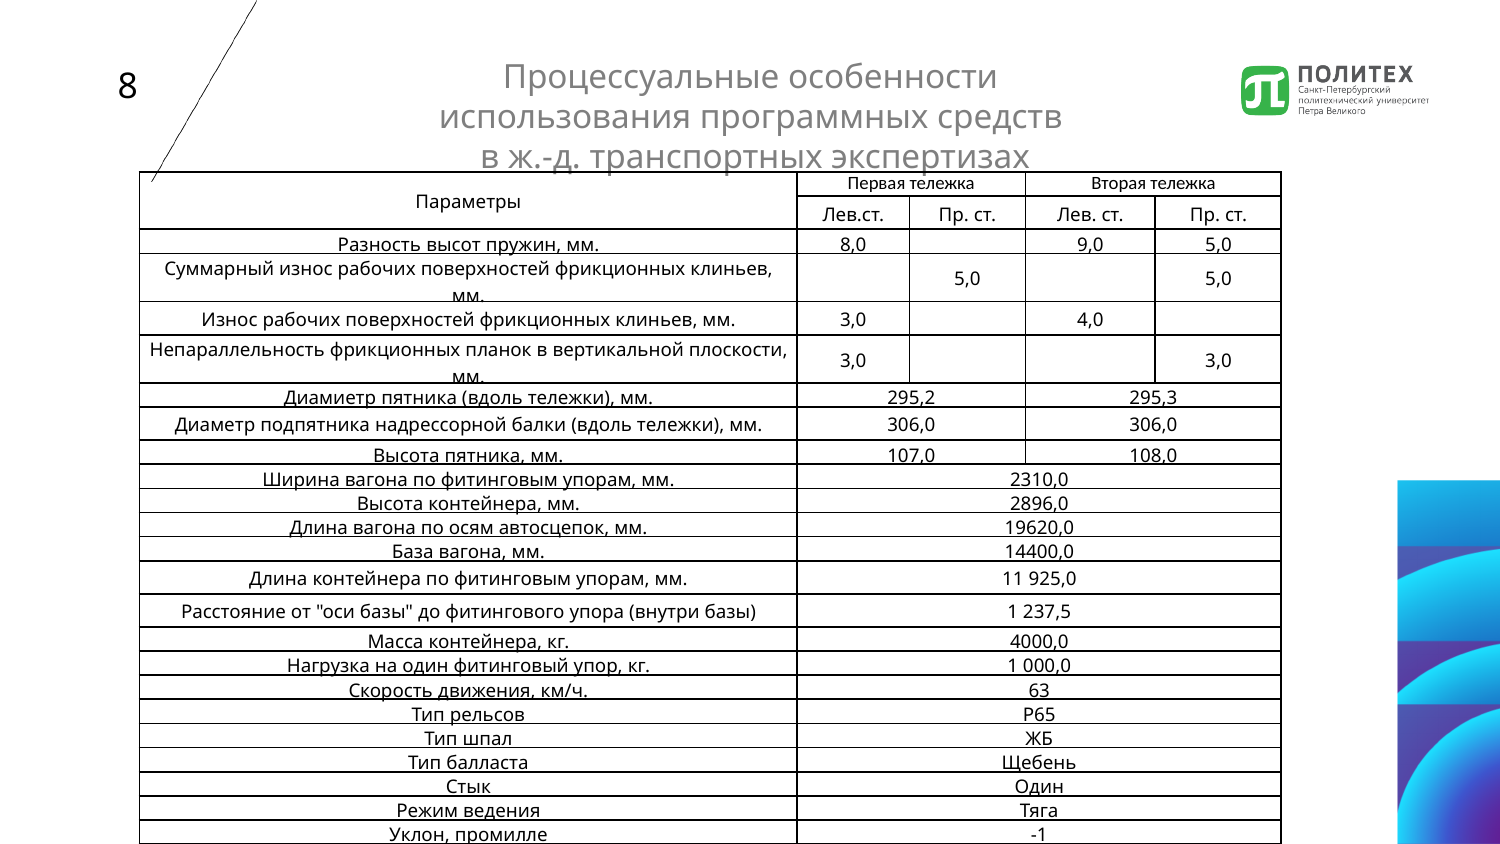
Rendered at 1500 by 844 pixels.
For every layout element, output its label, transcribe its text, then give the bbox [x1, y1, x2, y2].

table_cell 2310,0 [798, 465, 1280, 488]
table_cell Разность высот пружин, мм. [140, 230, 796, 253]
table_cell Высота контейнера, мм. [140, 489, 796, 512]
table_cell Уклон, промилле [140, 821, 796, 843]
table_cell 1 237,5 [798, 595, 1280, 626]
table_cell Непараллельность фрикционных планок в вертикальной плоскости, мм. [140, 336, 796, 382]
table_cell 63 [798, 676, 1261, 698]
table_cell 306,0 [1026, 408, 1280, 439]
table_cell 5,0 [910, 254, 1025, 301]
text_box Процессуальные особенности использования программных средств в ж.-д. транспортных экспертизах [323, 47, 1187, 171]
table_cell [910, 302, 1025, 334]
table_cell 295,2 [798, 384, 1025, 406]
table_cell [798, 254, 909, 301]
table_cell Р65 [798, 700, 1280, 723]
table_cell Износ рабочих поверхностей фрикционных клиньев, мм. [140, 302, 796, 334]
table_cell Стык [140, 773, 796, 795]
table_cell 1 000,0 [798, 652, 1261, 674]
table_cell -1 [798, 821, 1280, 843]
table_cell 4,0 [1026, 302, 1154, 334]
table_cell Масса контейнера, кг. [140, 628, 796, 650]
table_cell Диаметр подпятника надрессорной балки (вдоль тележки), мм. [140, 408, 796, 439]
table_cell 19620,0 [798, 513, 1280, 536]
table_cell Один [798, 773, 1280, 795]
table_cell 14400,0 [798, 537, 1280, 560]
table_cell 2896,0 [798, 489, 1280, 512]
table_cell Высота пятника, мм. [140, 441, 796, 463]
table_cell Тип балласта [140, 748, 796, 771]
table_cell Суммарный износ рабочих поверхностей фрикционных клиньев, мм. [140, 254, 796, 301]
table_cell 295,3 [1026, 384, 1280, 406]
table_header Параметры [140, 173, 796, 228]
table_cell Тип рельсов [140, 700, 796, 723]
text_box 8 [102, 47, 145, 121]
table_cell Режим ведения [140, 797, 796, 819]
table_cell 3,0 [798, 336, 909, 382]
table_cell [910, 336, 1025, 382]
picture [1241, 65, 1429, 116]
table_cell 3,0 [1156, 336, 1280, 382]
table_cell Расстояние от "оси базы" до фитингового упора (внутри базы) [140, 595, 796, 626]
table_cell Диамиетр пятника (вдоль тележки), мм. [140, 384, 796, 406]
table_cell Лев.ст. [798, 197, 909, 228]
table_cell ЖБ [798, 724, 1280, 747]
table_cell Длина контейнера по фитинговым упорам, мм. [140, 562, 796, 593]
table_cell База вагона, мм. [140, 537, 796, 560]
table_cell 107,0 [798, 441, 1025, 463]
table_cell 5,0 [1156, 254, 1280, 301]
table_cell [1026, 254, 1154, 301]
table_cell 9,0 [1026, 230, 1154, 253]
table_cell Щебень [798, 748, 1280, 771]
table_cell Пр. ст. [1156, 197, 1280, 228]
table_header Вторая тележка [1026, 173, 1280, 195]
table_cell 4000,0 [798, 628, 1261, 650]
table_cell 8,0 [798, 230, 909, 253]
picture [150, 0, 257, 182]
table_cell Нагрузка на один фитинговый упор, кг. [140, 652, 796, 674]
table_cell Тип шпал [140, 724, 796, 747]
table_cell 108,0 [1026, 441, 1280, 463]
table_cell Длина вагона по осям автосцепок, мм. [140, 513, 796, 536]
table_cell [1156, 302, 1280, 334]
table_cell [910, 230, 1025, 253]
table_cell Тяга [798, 797, 1280, 819]
table_cell Ширина вагона по фитинговым упорам, мм. [140, 465, 796, 488]
table_cell 11 925,0 [798, 562, 1280, 593]
table_header Первая тележка [798, 173, 1025, 195]
table_cell 306,0 [798, 408, 1025, 439]
table_cell Лев. ст. [1026, 197, 1154, 228]
table_cell 3,0 [798, 302, 909, 334]
picture [1266, 481, 1500, 844]
table_cell [1026, 336, 1154, 382]
table_cell Пр. ст. [910, 197, 1025, 228]
table_cell Скорость движения, км/ч. [140, 676, 796, 698]
table_cell 5,0 [1156, 230, 1280, 253]
